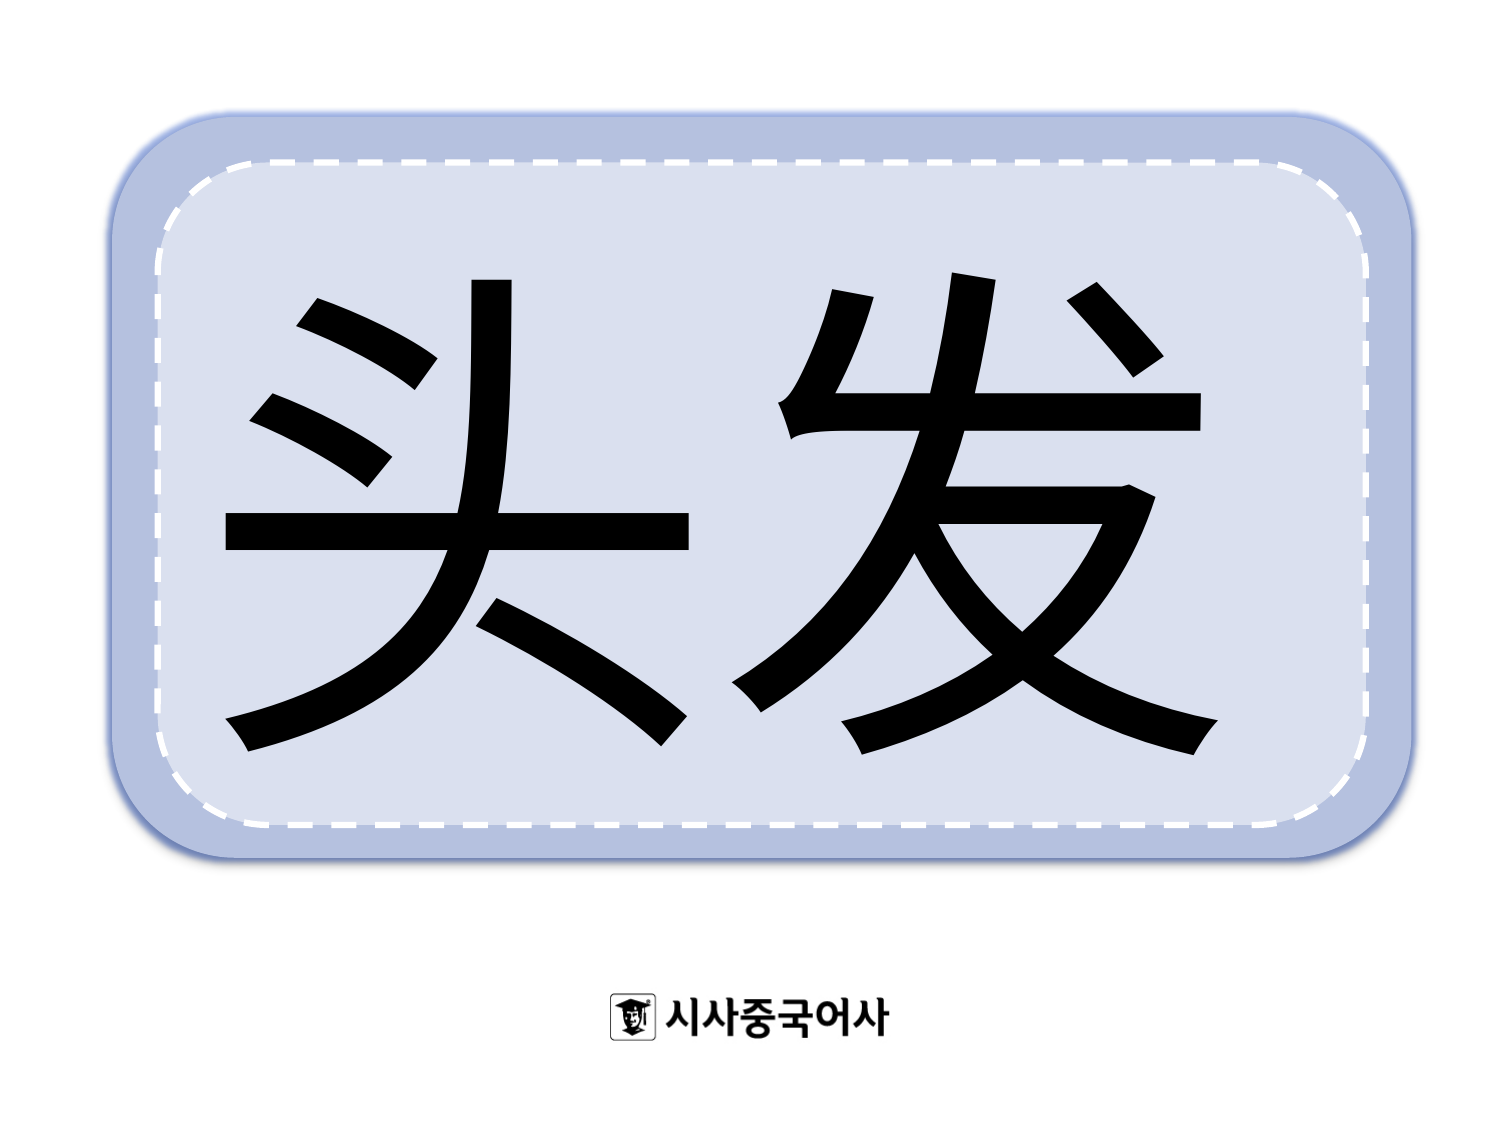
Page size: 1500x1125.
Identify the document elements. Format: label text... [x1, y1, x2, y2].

text_box [162, 160, 1371, 824]
text_box 头发 [171, 172, 1380, 836]
picture [602, 987, 898, 1047]
